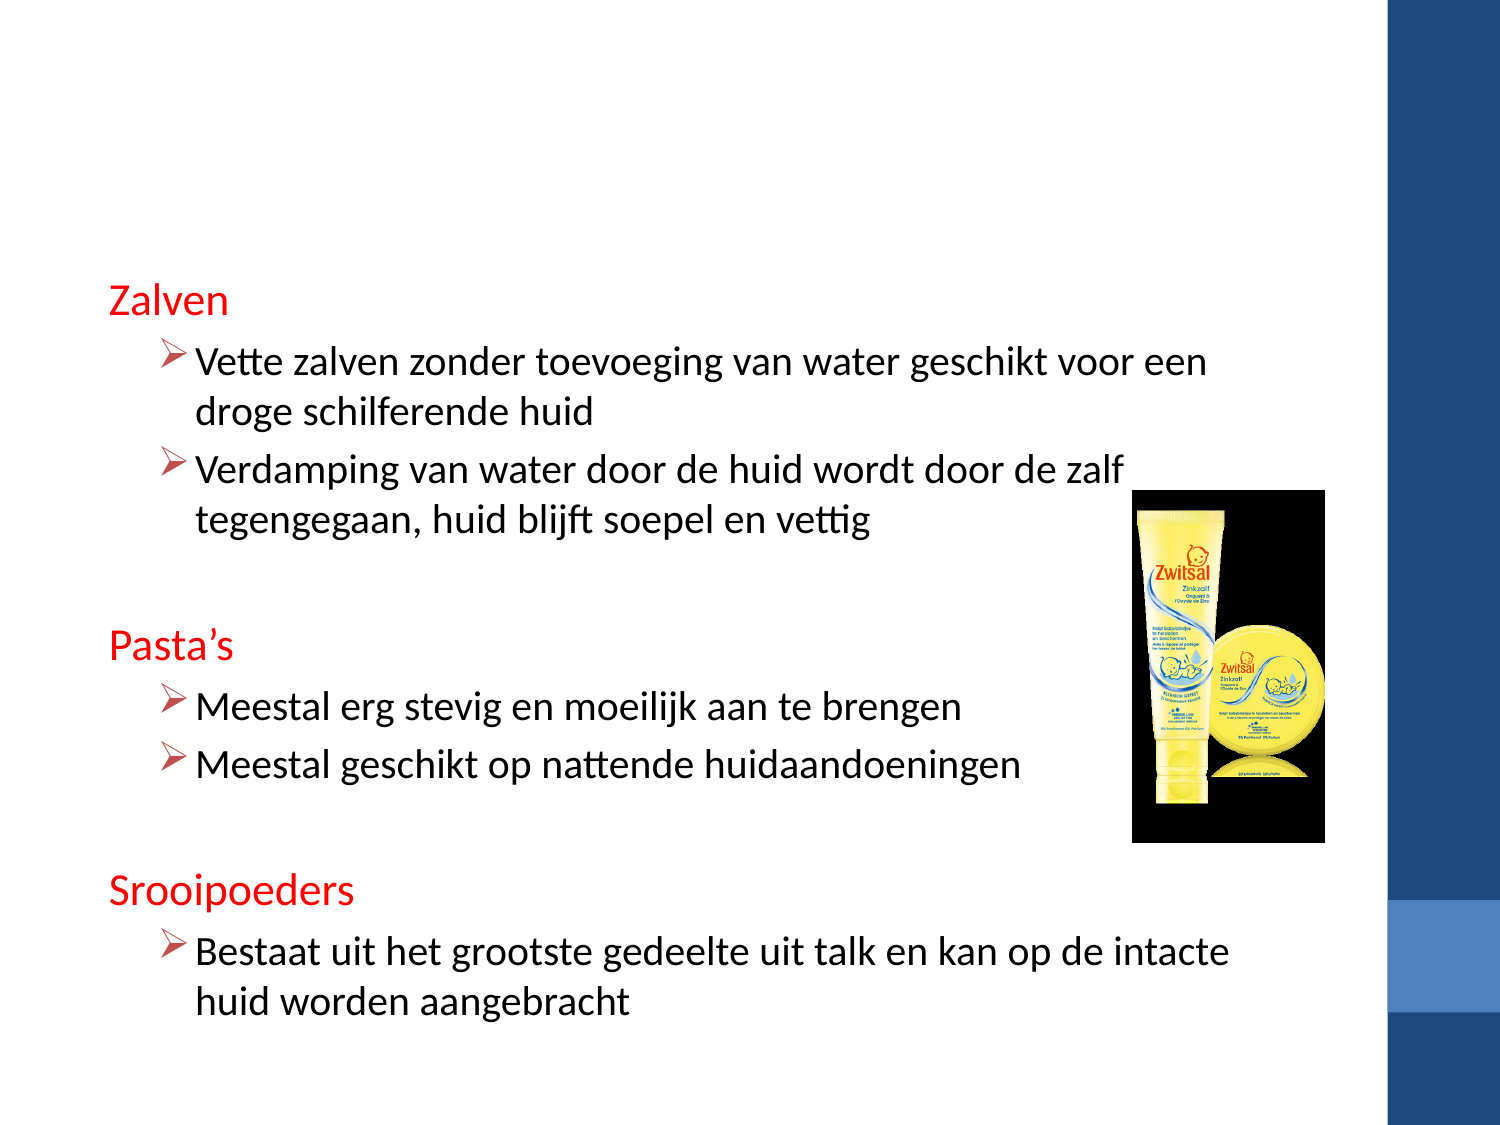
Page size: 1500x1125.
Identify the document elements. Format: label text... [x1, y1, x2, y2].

picture [1132, 490, 1326, 843]
list Zalven Vette zalven zonder toevoeging van water geschikt voor een droge schilferende huid Verdamping van water door de huid wordt door de zalf tegengegaan, huid blijft soepel en vettig Pasta’s Meestal erg stevig en moeilijk aan te brengen Meestal geschikt op nattende huidaandoeningen Srooipoeders Bestaat uit het grootste gedeelte uit talk en kan op de intacte huid worden aangebracht [75, 262, 1325, 1050]
